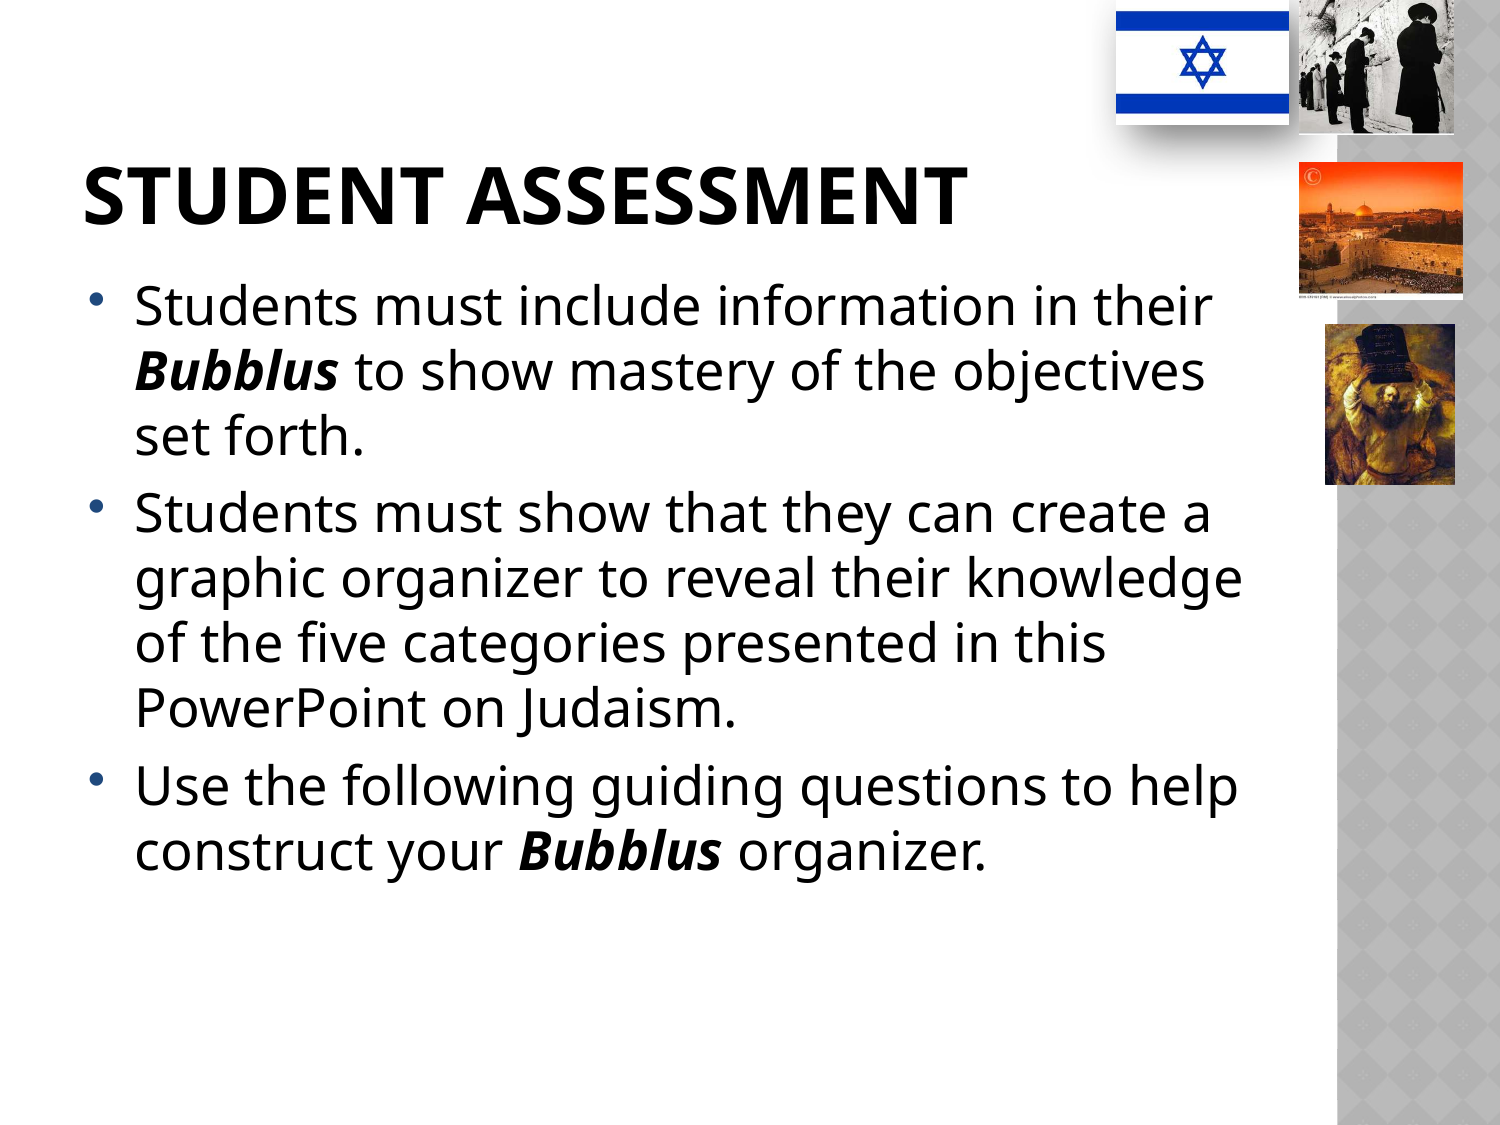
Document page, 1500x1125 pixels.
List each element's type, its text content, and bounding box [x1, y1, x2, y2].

picture [1116, 0, 1289, 125]
title Student Assessment [75, 52, 1263, 240]
picture [1325, 324, 1455, 485]
list Students must include information in their Bubblus to show mastery of the objectives set forth. Students must show that they can create a graphic organizer to reveal their knowledge of the five categories presented in this PowerPoint on Judaism. Use the following guiding questions to help construct your Bubblus organizer. [75, 264, 1263, 1059]
picture [1299, 0, 1454, 135]
picture [1299, 162, 1463, 300]
